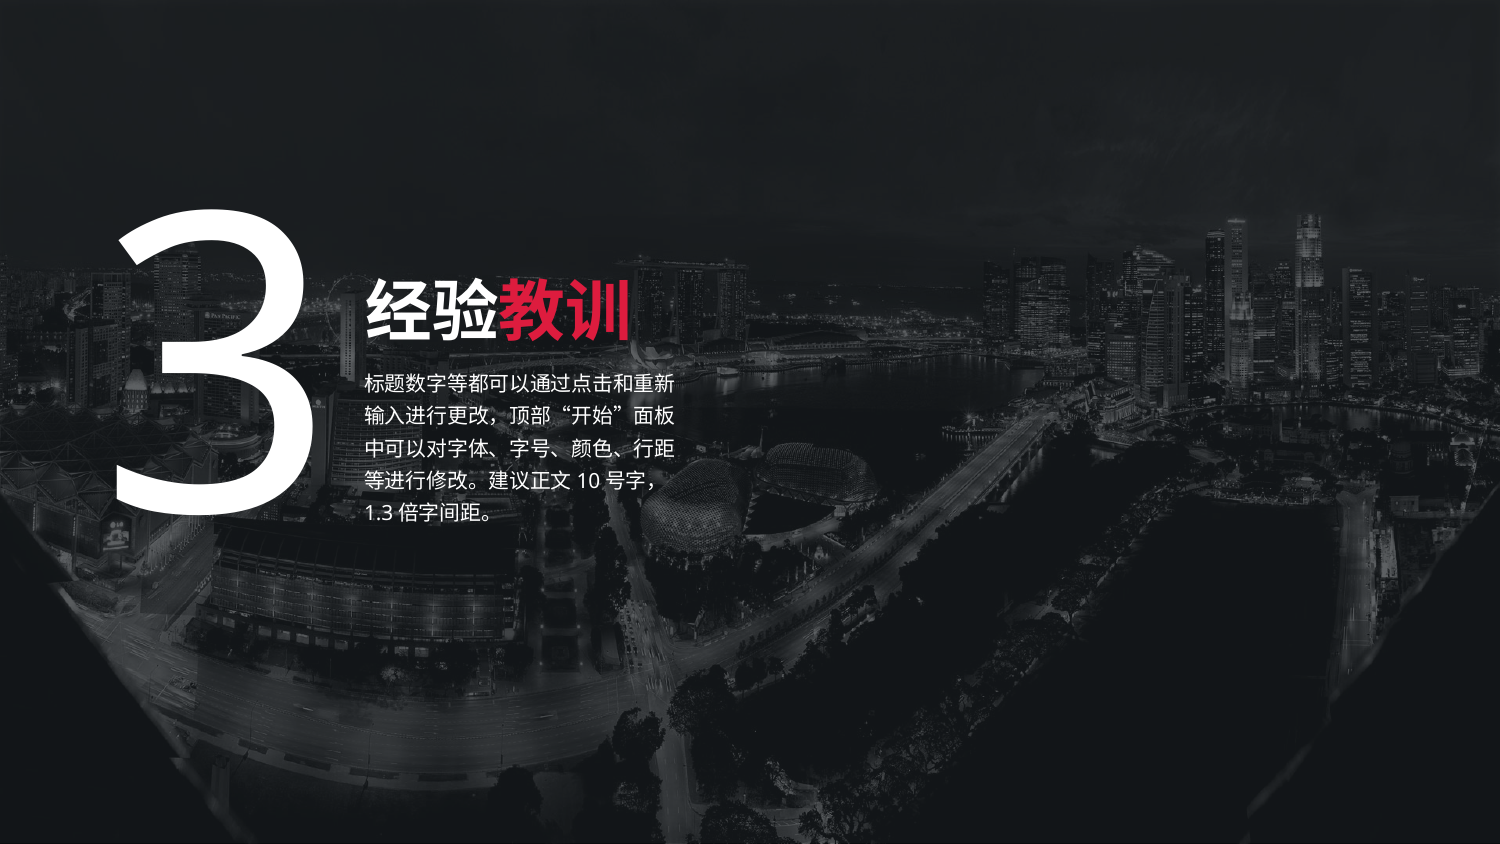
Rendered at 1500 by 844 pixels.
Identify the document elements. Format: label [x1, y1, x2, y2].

text_box [85, 183, 698, 621]
text_box [0, 0, 1500, 844]
